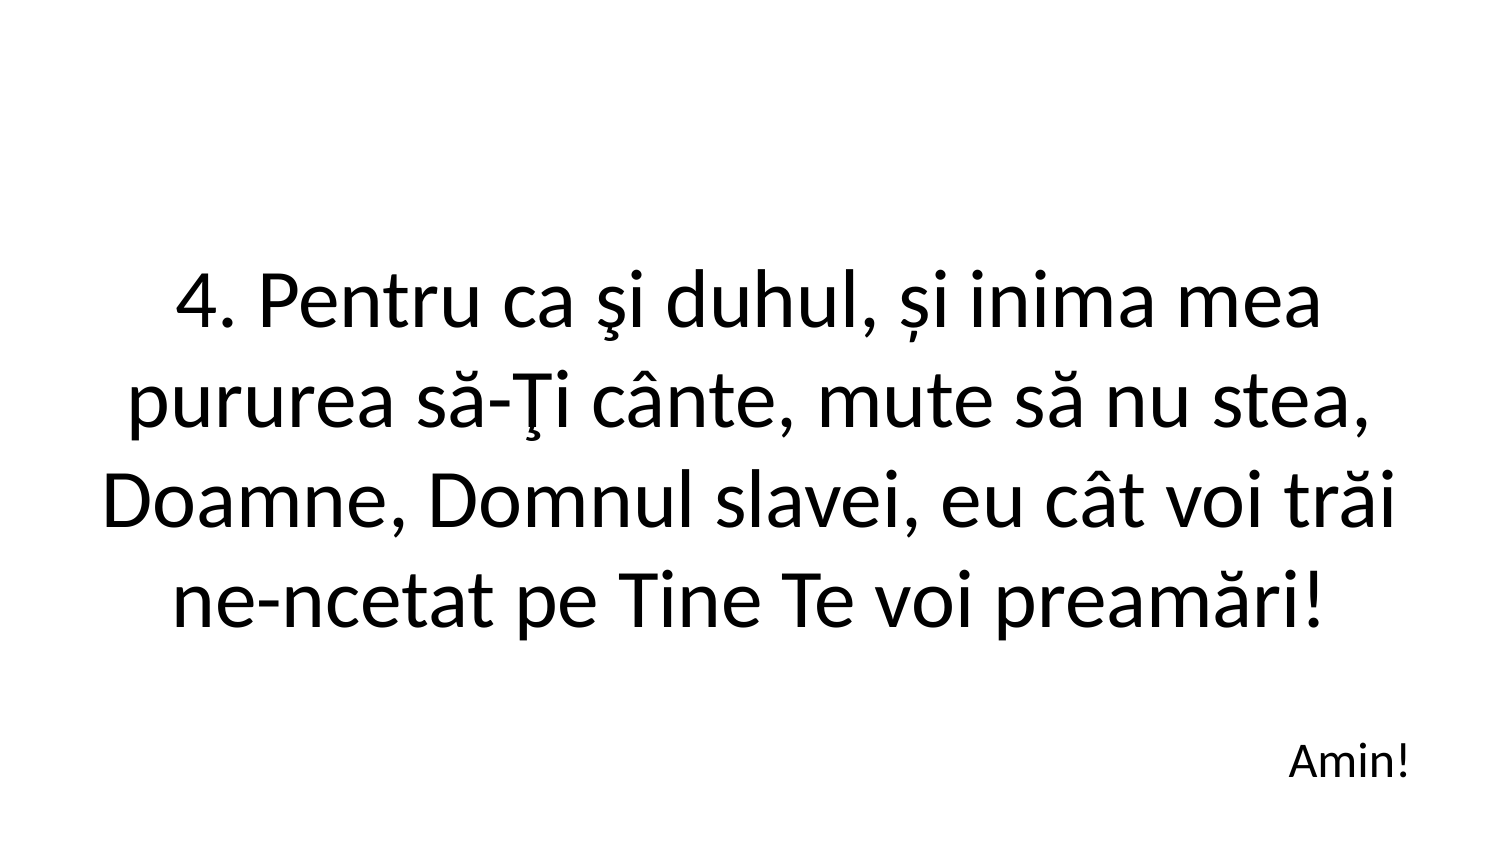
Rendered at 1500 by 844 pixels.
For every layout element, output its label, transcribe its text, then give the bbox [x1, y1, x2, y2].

text_box 4. Pentru ca şi duhul, și inima mea pururea să-Ţi cânte, mute să nu stea, Doamne, Domnul slavei, eu cât voi trăi ne-ncetat pe Tine Te voi preamări! [86, 192, 1414, 652]
text_box Amin! [1273, 674, 1427, 795]
